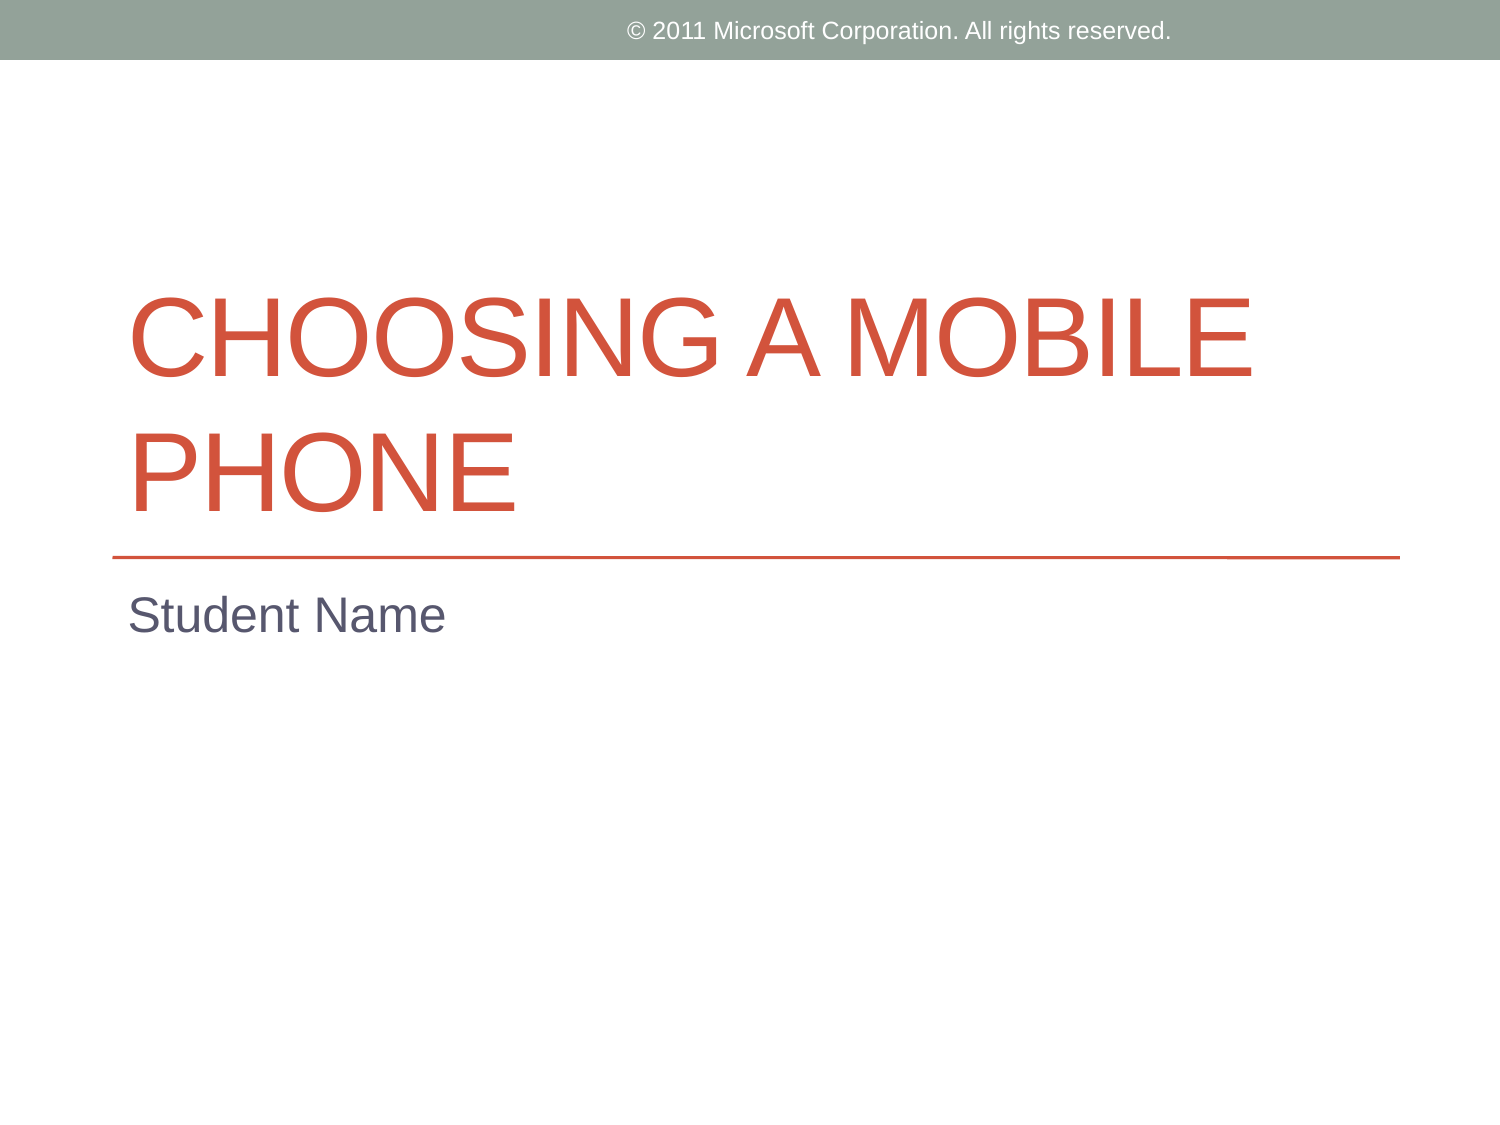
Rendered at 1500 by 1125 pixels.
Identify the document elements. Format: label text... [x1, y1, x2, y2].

footer © 2011 Microsoft Corporation. All rights reserved. [562, 3, 1238, 57]
subtitle Student Name [112, 575, 1163, 863]
title Choosing a Mobile Phone [112, 224, 1400, 542]
